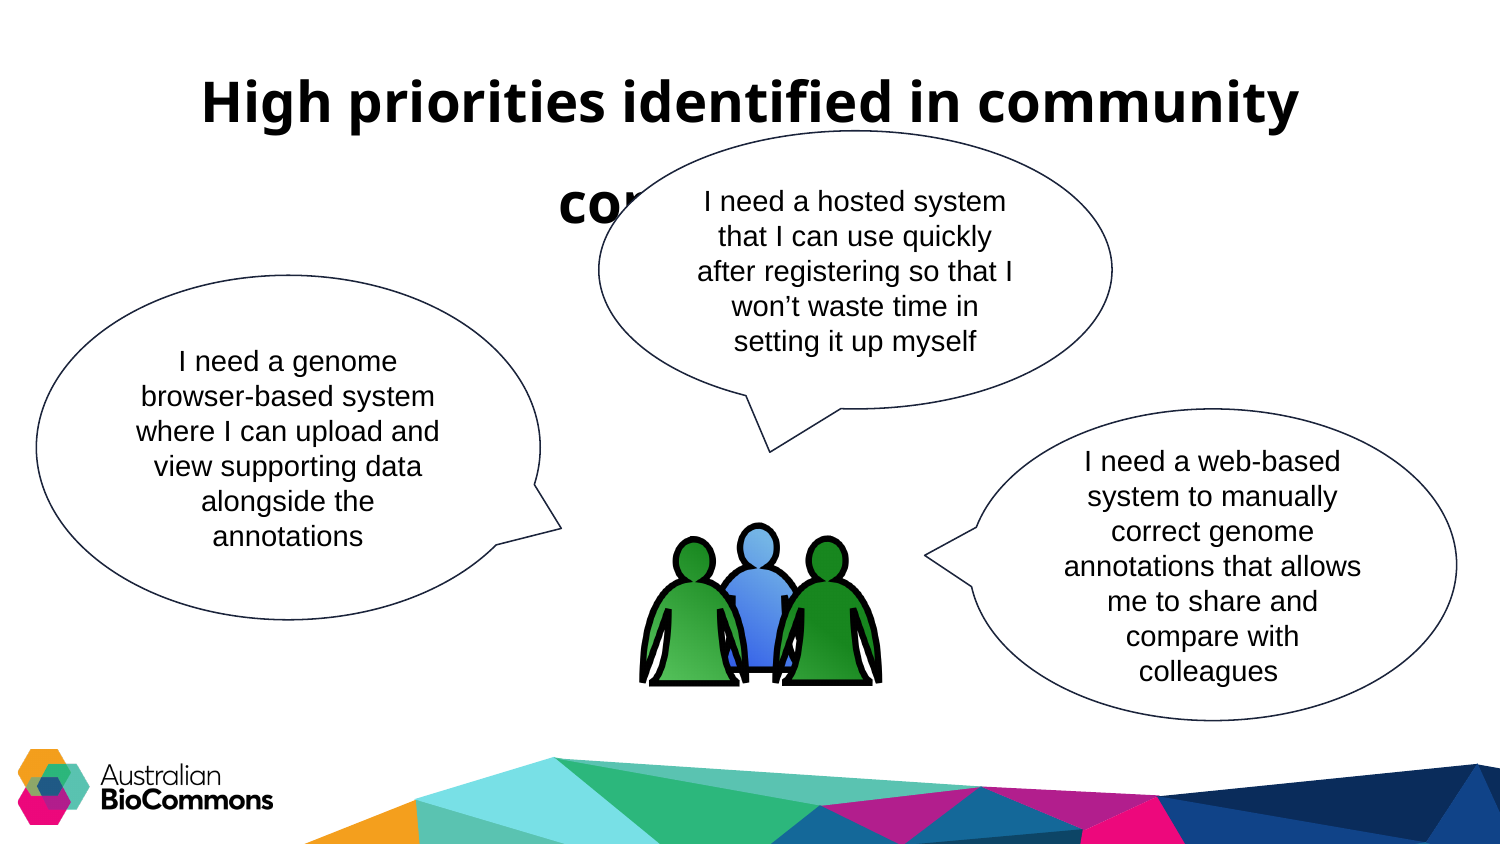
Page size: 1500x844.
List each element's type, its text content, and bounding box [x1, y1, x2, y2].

picture [630, 475, 890, 734]
text_box I need a genome browser-based system where I can upload and view supporting data alongside the annotations [36, 275, 562, 620]
text_box I need a web-based system to manually correct genome annotations that allows me to share and compare with colleagues [924, 408, 1457, 721]
text_box I need a hosted system that I can use quickly after registering so that I won’t waste time in setting it up myself [598, 130, 1113, 453]
picture [17, 749, 273, 825]
text_box High priorities identified in community consultations [0, 17, 1500, 250]
